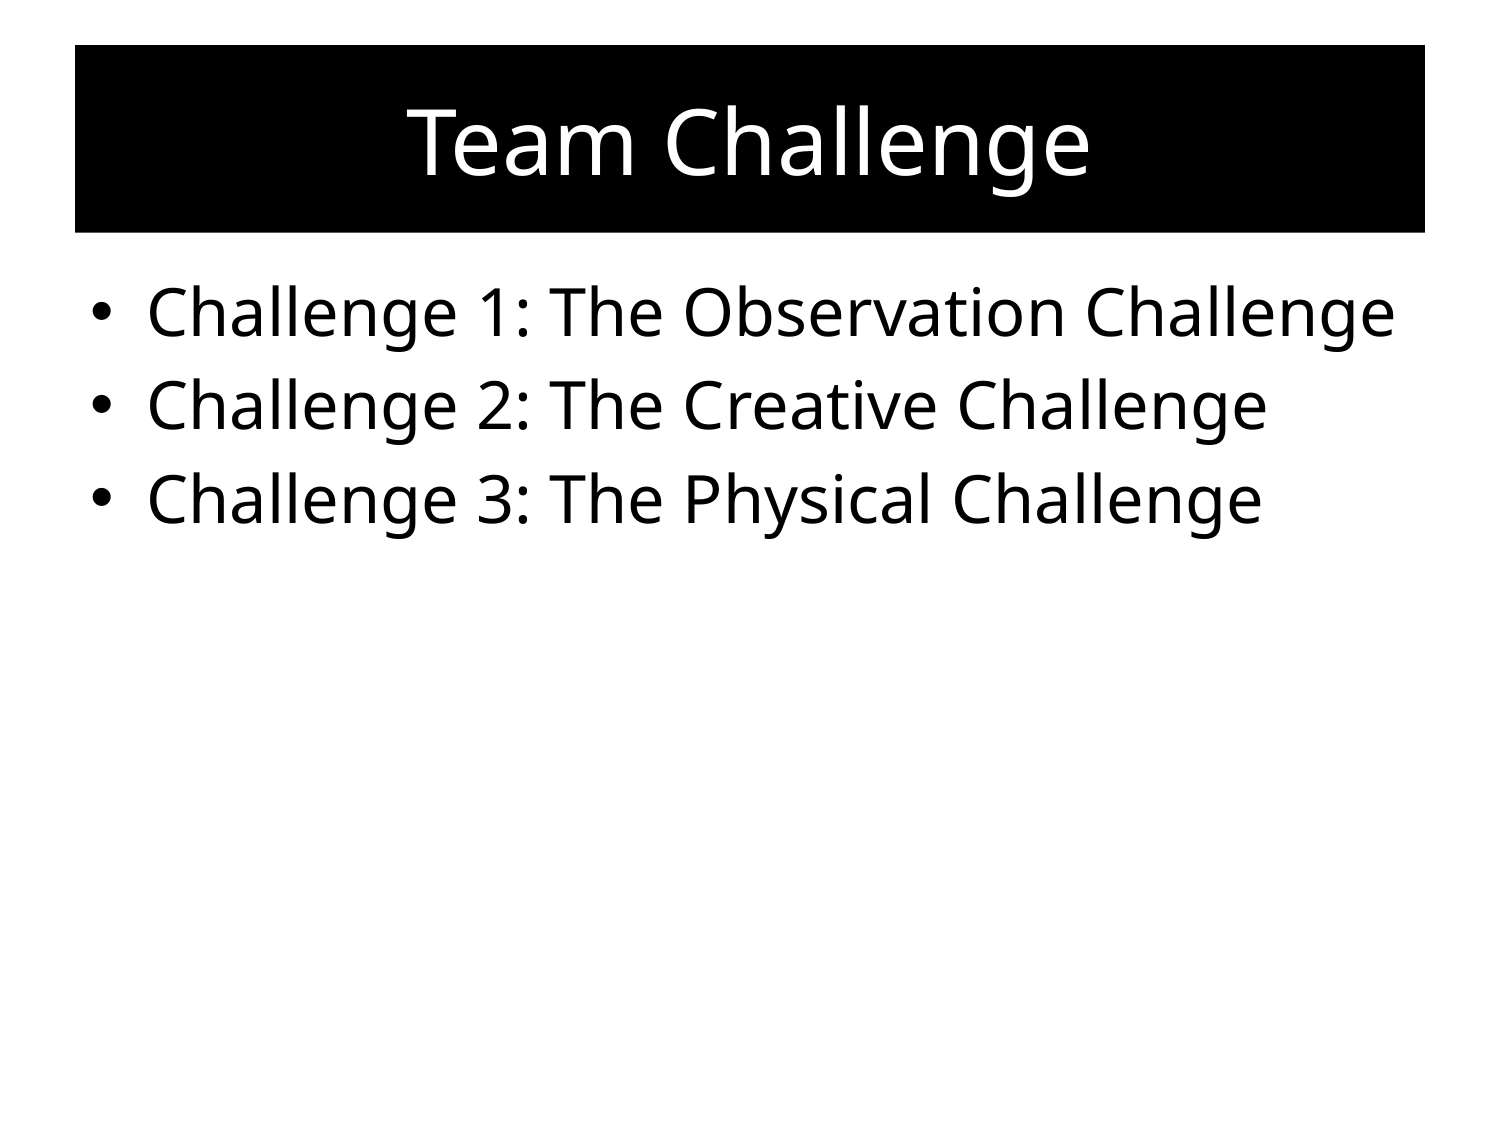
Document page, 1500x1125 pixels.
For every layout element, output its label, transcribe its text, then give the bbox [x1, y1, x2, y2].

list Challenge 1: The Observation Challenge Challenge 2: The Creative Challenge Challenge 3: The Physical Challenge [75, 262, 1425, 1005]
title Team Challenge [75, 45, 1425, 233]
